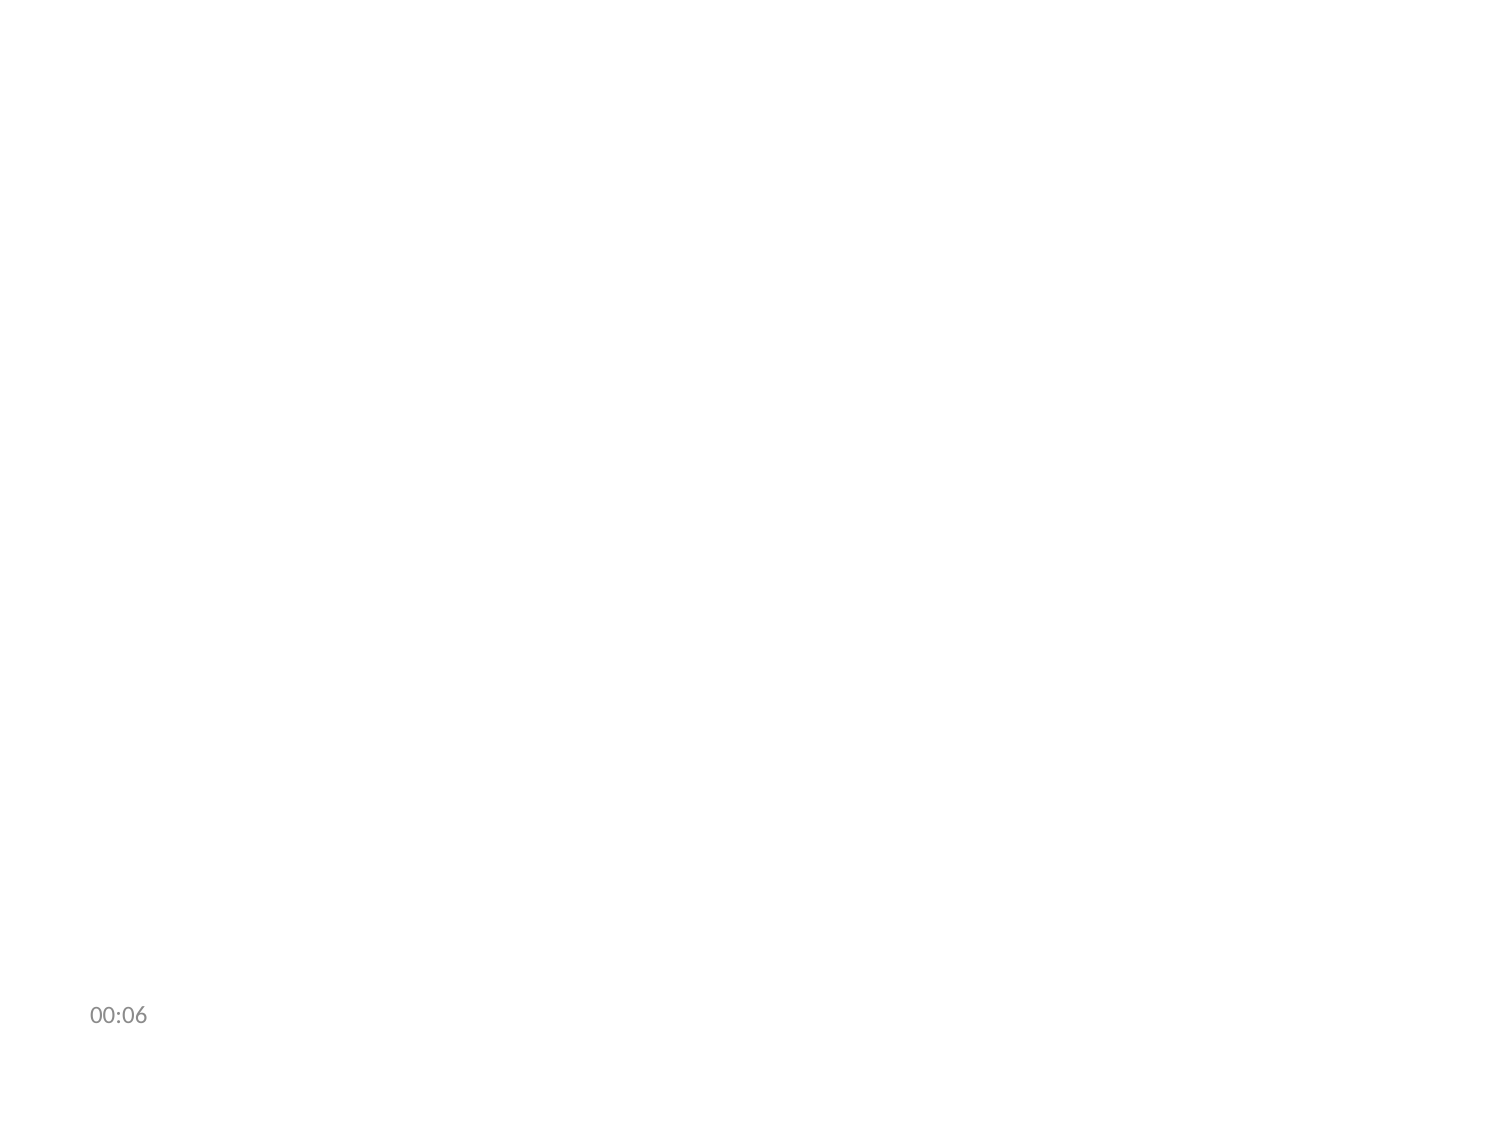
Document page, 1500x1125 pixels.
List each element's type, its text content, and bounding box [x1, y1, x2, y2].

text_box 15:35 [75, 983, 425, 1044]
